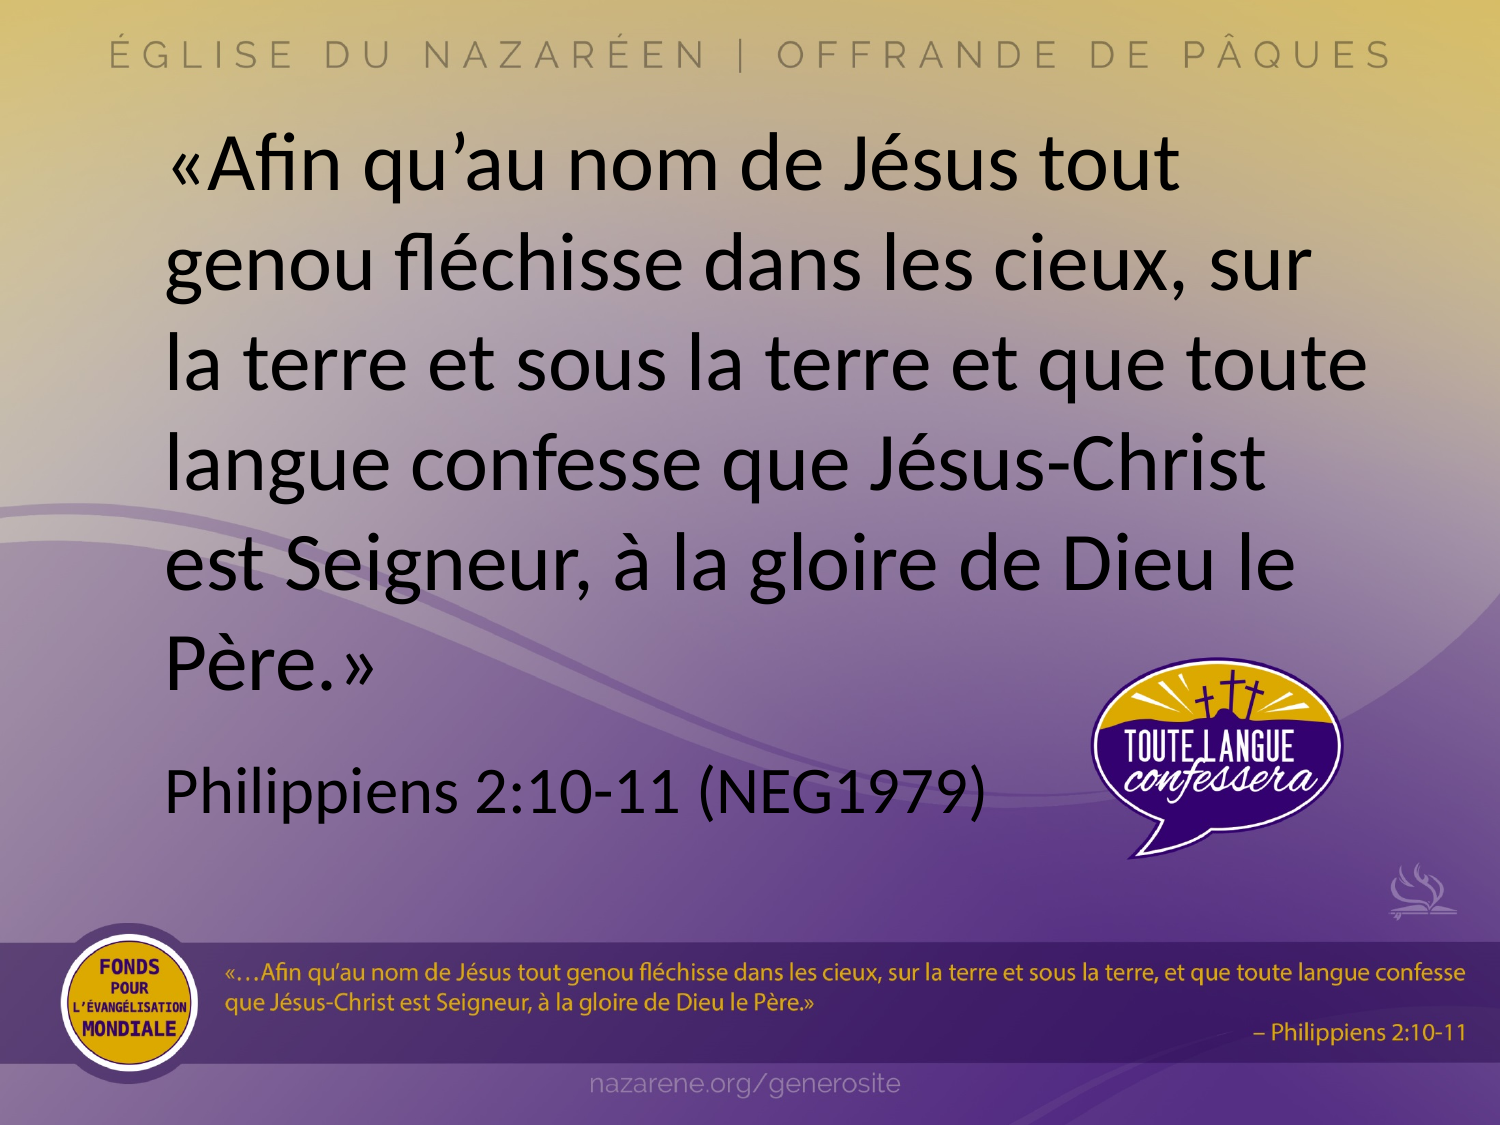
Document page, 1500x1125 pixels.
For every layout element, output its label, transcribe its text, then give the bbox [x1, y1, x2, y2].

text_box «Afin qu’au nom de Jésus tout genou fléchisse dans les cieux, sur la terre et sous la terre et que toute langue confesse que Jésus-Christ est Seigneur, à la gloire de Dieu le Père.» Philippiens 2:10-11 (NEG1979) [150, 99, 1388, 835]
picture [0, 0, 1500, 1125]
